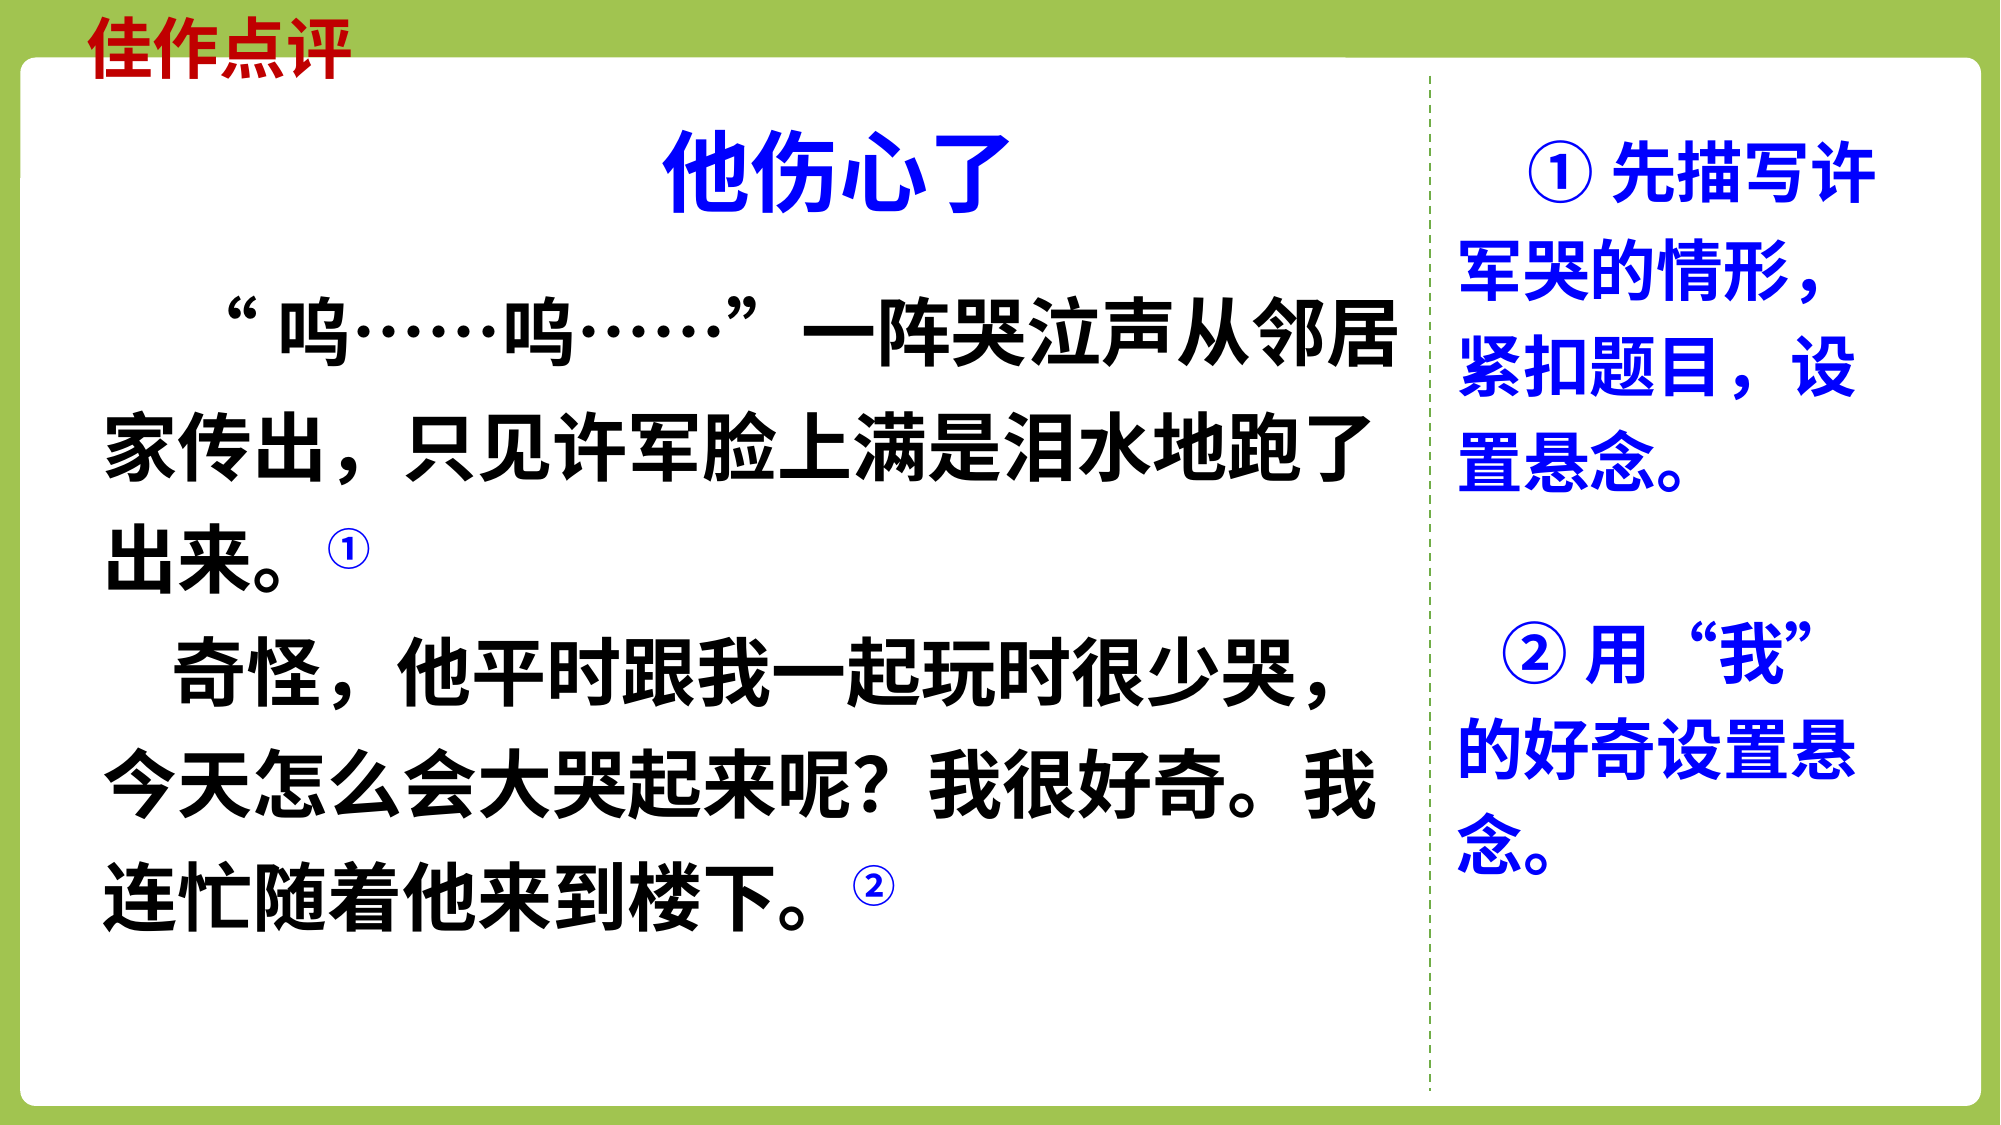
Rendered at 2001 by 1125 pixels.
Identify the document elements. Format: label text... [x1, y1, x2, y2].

text_box 佳作点评 [71, 0, 428, 95]
text_box “呜……呜……”一阵哭泣声从邻居家传出，只见许军脸上满是泪水地跑了出来。① 奇怪，他平时跟我一起玩时很少哭，今天怎么会大哭起来呢？我很好奇。我连忙随着他来到楼下。② [88, 237, 1424, 948]
text_box 他伤心了 [408, 109, 1271, 231]
text_box ①先描写许军哭的情形，紧扣题目，设置悬念。 ②用“我”的好奇设置悬念。 [1441, 93, 1920, 892]
